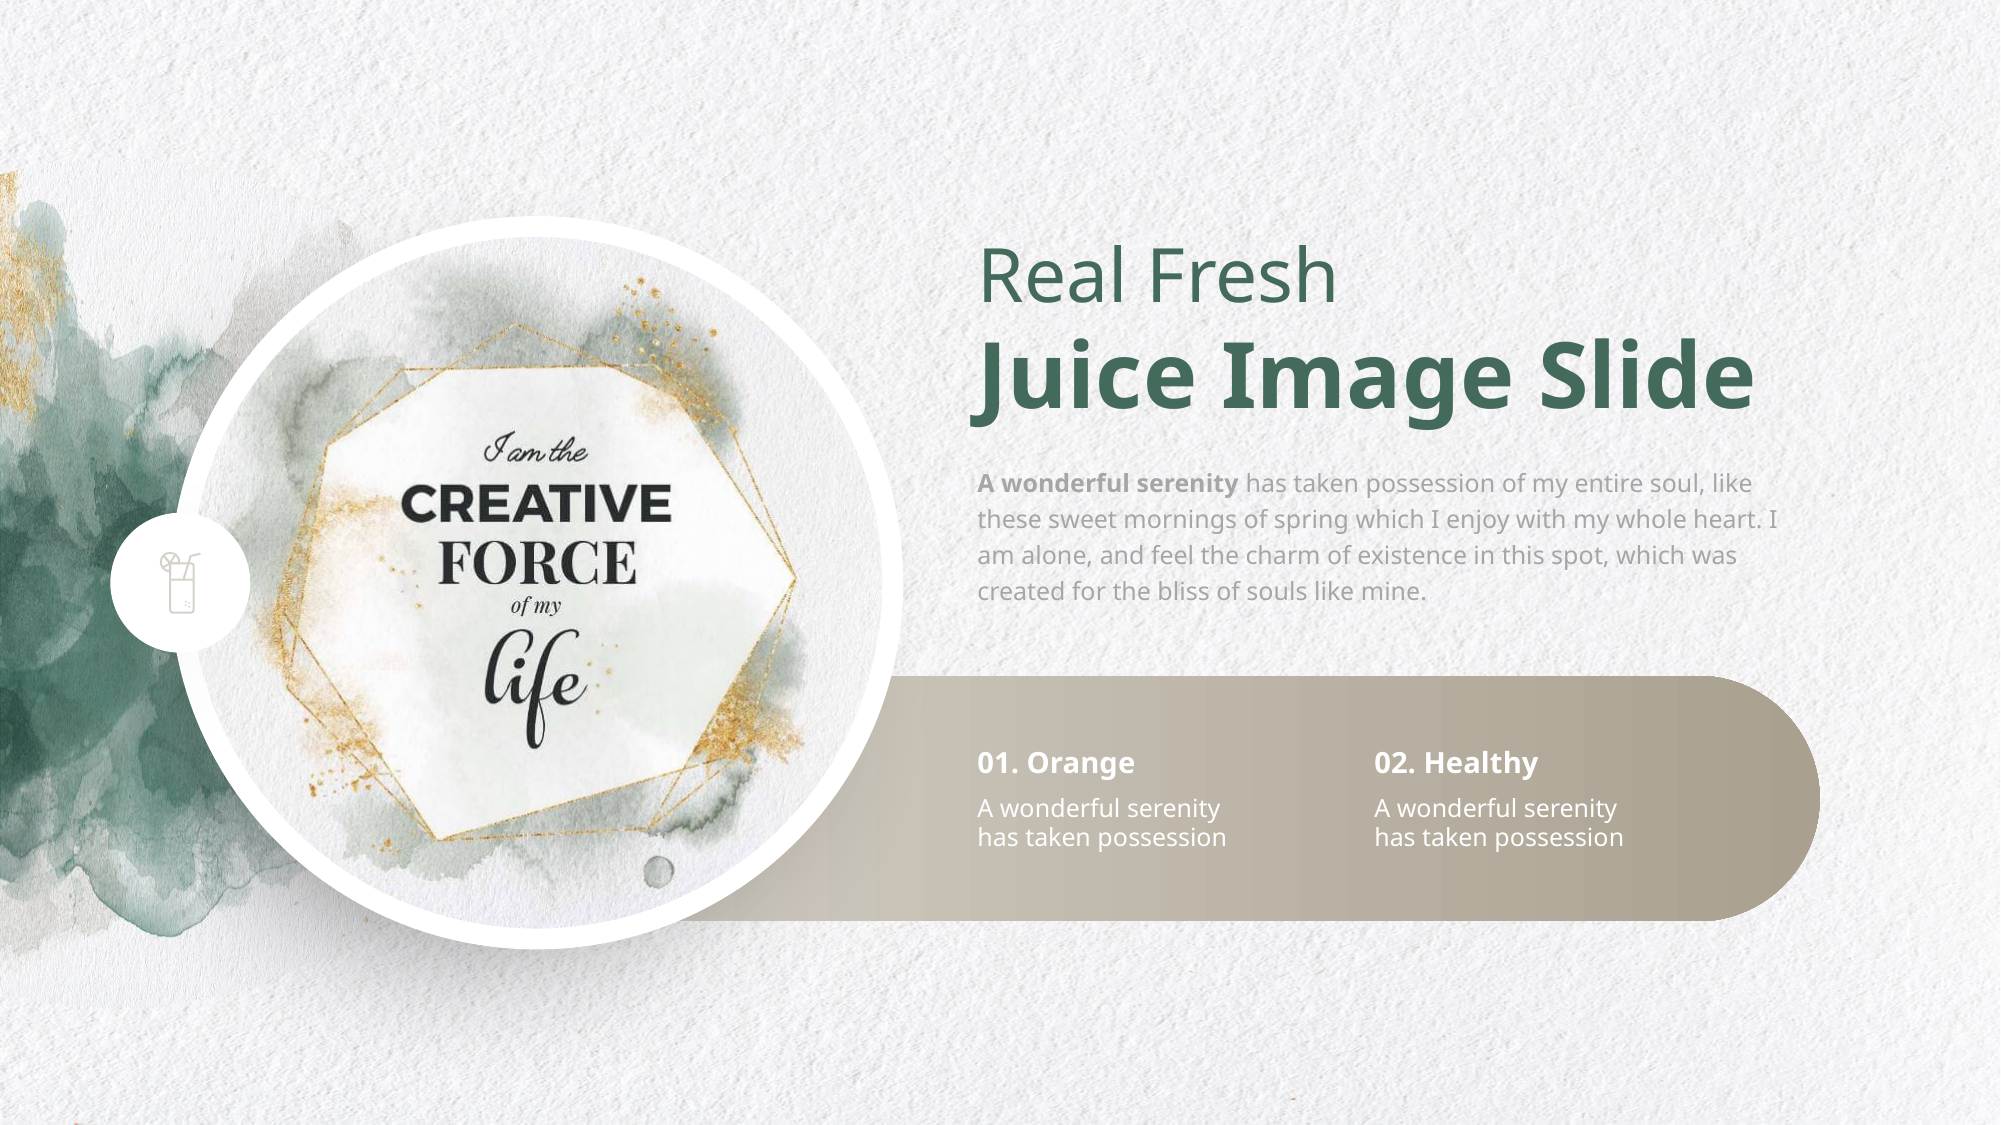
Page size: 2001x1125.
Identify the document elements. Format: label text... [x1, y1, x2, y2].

text_box Real Fresh Juice Image Slide [962, 219, 1820, 435]
text_box [893, 674, 1821, 923]
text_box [1359, 736, 1665, 861]
text_box [0, 156, 351, 1009]
picture [0, 0, 2001, 1125]
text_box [110, 512, 251, 653]
text_box A wonderful serenity has taken possession of my entire soul, like these sweet mornings of spring which I enjoy with my whole heart. I am alone, and feel the charm of existence in this spot, which was created for the bliss of souls like mine. [962, 453, 1797, 613]
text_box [962, 736, 1268, 861]
